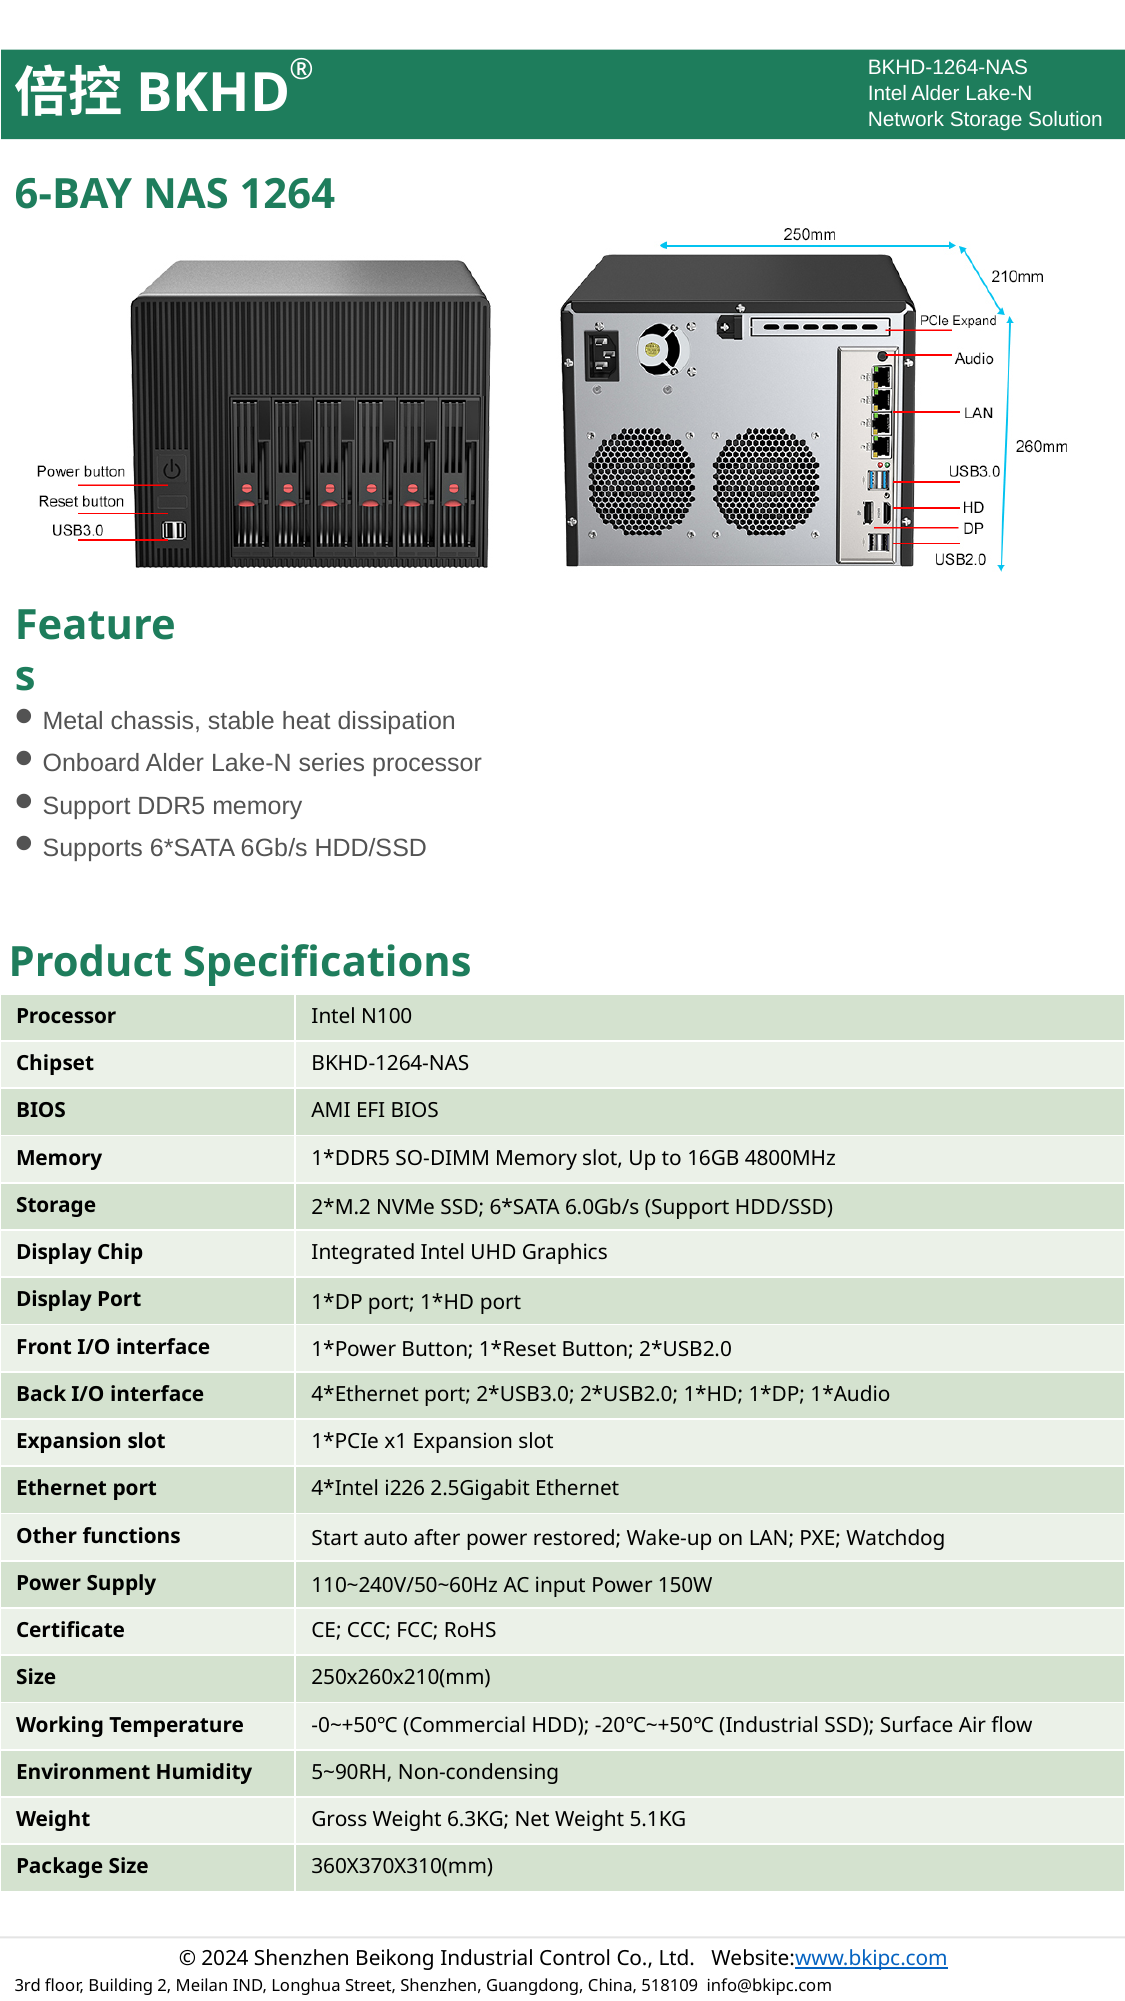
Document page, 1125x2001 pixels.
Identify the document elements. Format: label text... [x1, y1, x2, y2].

picture [0, 219, 1125, 602]
table_cell 1*PCIe x1 Expansion slot [296, 1420, 1124, 1465]
table_cell Gross Weight 6.3KG; Net Weight 5.1KG [296, 1798, 1124, 1843]
table_cell Power Supply [1, 1562, 294, 1607]
table_cell Ethernet port [1, 1467, 294, 1513]
text_box Metal chassis, stable heat dissipation Onboard Alder Lake-N series processor Support DDR5 memory Supports 6*SATA 6Gb/s HDD/SSD [0, 697, 591, 875]
table_cell Start auto after power restored; Wake-up on LAN; PXE; Watchdog [296, 1514, 1124, 1560]
table_cell Other functions [1, 1514, 294, 1560]
text_box 6-BAY NAS 1264 [0, 159, 402, 219]
table_cell 360X370X310(mm) [296, 1845, 1124, 1891]
table_cell Working Temperature [1, 1703, 294, 1749]
table_cell AMI EFI BIOS [296, 1089, 1124, 1135]
table_cell 4*Ethernet port; 2*USB3.0; 2*USB2.0; 1*HD; 1*DP; 1*Audio [296, 1373, 1124, 1418]
table_cell 110~240V/50~60Hz AC input Power 150W [296, 1562, 1124, 1607]
table_cell 5~90RH, Non-condensing [296, 1751, 1124, 1796]
table_header Processor [1, 995, 294, 1040]
table_cell Package Size [1, 1845, 294, 1891]
table_cell Display Chip [1, 1231, 294, 1276]
table_cell 2*M.2 NVMe SSD; 6*SATA 6.0Gb/s (Support HDD/SSD) [296, 1184, 1124, 1229]
table_cell BKHD-1264-NAS [296, 1042, 1124, 1087]
table_cell Environment Humidity [1, 1751, 294, 1796]
table_cell Integrated Intel UHD Graphics [296, 1231, 1124, 1276]
table_cell -0~+50℃ (Commercial HDD); -20℃~+50℃ (Industrial SSD); Surface Air flow [296, 1703, 1124, 1749]
table_cell Display Port [1, 1278, 294, 1324]
table_cell 1*Power Button; 1*Reset Button; 2*USB2.0 [296, 1325, 1124, 1371]
text_box BKHD-1264-NAS Intel Alder Lake-N Network Storage Solution [853, 49, 1125, 141]
table_cell 4*Intel i226 2.5Gigabit Ethernet [296, 1467, 1124, 1513]
table_cell Size [1, 1656, 294, 1702]
table_cell 250x260x210(mm) [296, 1656, 1124, 1702]
table_cell Back I/O interface [1, 1373, 294, 1418]
table_cell 1*DDR5 SO-DIMM Memory slot, Up to 16GB 4800MHz [296, 1136, 1124, 1182]
table_cell CE; CCC; FCC; RoHS [296, 1609, 1124, 1654]
table_cell Memory [1, 1136, 294, 1182]
table_cell Storage [1, 1184, 294, 1229]
table_cell Front I/O interface [1, 1325, 294, 1371]
table_cell Expansion slot [1, 1420, 294, 1465]
table_cell Chipset [1, 1042, 294, 1087]
table_cell BIOS [1, 1089, 294, 1135]
table_cell Certificate [1, 1609, 294, 1654]
table_cell Weight [1, 1798, 294, 1843]
table_cell 1*DP port; 1*HD port [296, 1278, 1124, 1324]
table_header Intel N100 [296, 995, 1124, 1040]
